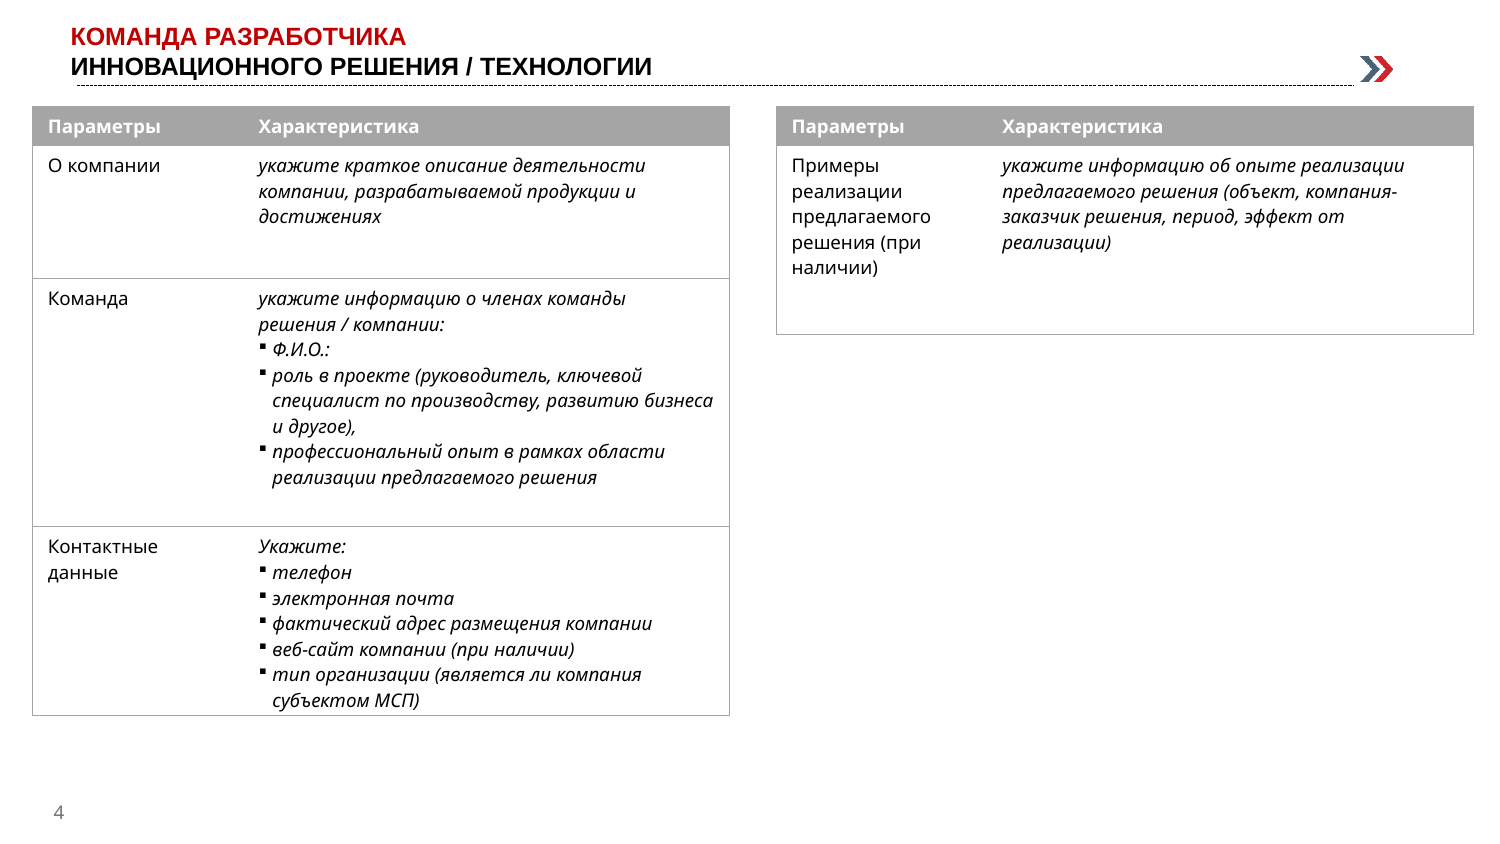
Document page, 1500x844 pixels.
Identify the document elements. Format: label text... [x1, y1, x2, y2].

table_header Параметры [33, 107, 243, 145]
table_header Параметры [777, 107, 987, 145]
table_cell Команда [33, 279, 243, 526]
text_box КОМАНДА РАЗРАБОТЧИКА ИННОВАЦИОННОГО РЕШЕНИЯ / ТЕХНОЛОГИИ [55, 13, 1437, 88]
text_box [17, 8, 1400, 105]
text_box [77, 56, 1393, 86]
table_cell укажите краткое описание деятельности компании, разрабатываемой продукции и достижениях [243, 146, 729, 278]
table_cell Укажите: телефон электронная почта фактический адрес размещения компании веб-сайт компании (при наличии) тип организации (является ли компания субъектом МСП) [243, 527, 729, 715]
table_cell Примеры реализации предлагаемого решения (при наличии) [777, 146, 987, 334]
table_header Характеристика [243, 107, 729, 145]
table_cell Контактные данные [33, 527, 243, 715]
table_cell О компании [33, 146, 243, 278]
table_header Характеристика [987, 107, 1473, 145]
table_cell укажите информацию об опыте реализации предлагаемого решения (объект, компания-заказчик решения, период, эффект от реализации) [987, 146, 1473, 334]
table_cell укажите информацию о членах команды решения / компании: Ф.И.О.: роль в проекте (руководитель, ключевой специалист по производству, развитию бизнеса и другое), профессиональный опыт в рамках области реализации предлагаемого решения [243, 279, 729, 526]
